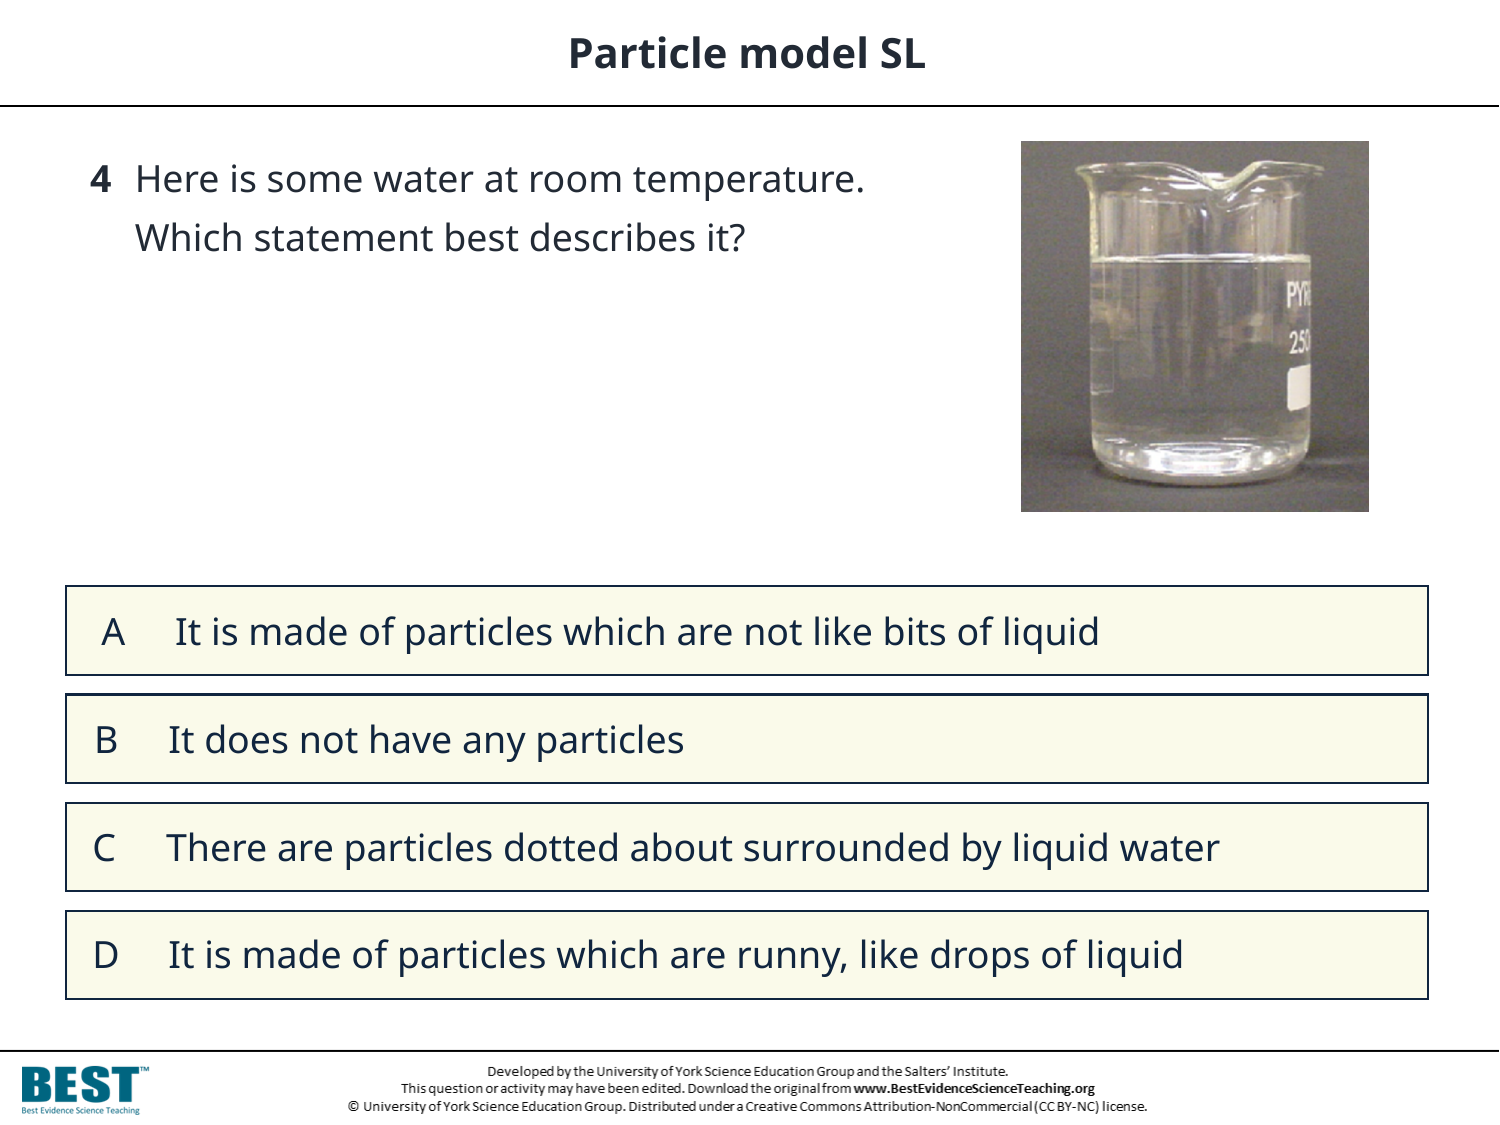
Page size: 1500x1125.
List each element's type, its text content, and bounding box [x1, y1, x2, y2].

picture [0, 105, 1500, 1125]
text_box Particle model SL [23, 4, 1471, 99]
